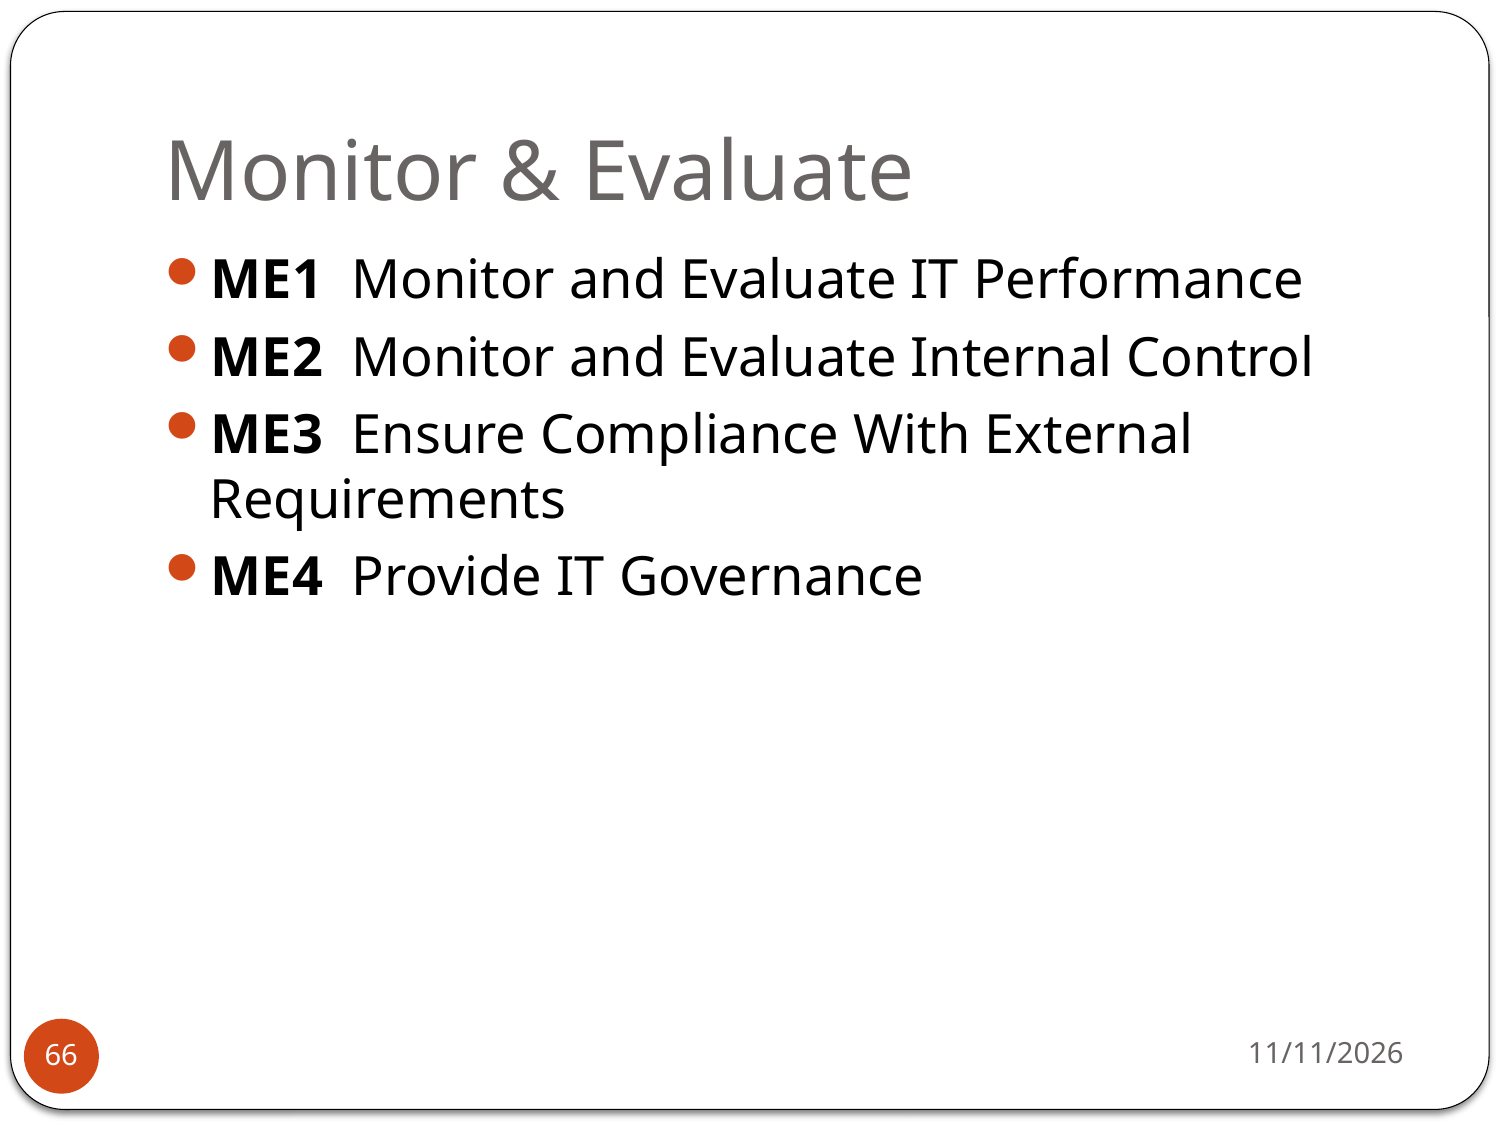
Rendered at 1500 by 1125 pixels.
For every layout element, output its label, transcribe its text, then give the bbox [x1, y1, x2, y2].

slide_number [1012, 1015, 1419, 1094]
slide_number 66 [23, 1018, 99, 1094]
list ME1 Monitor and Evaluate IT Performance ME2 Monitor and Evaluate Internal Control ME3 Ensure Compliance With External Requirements ME4 Provide IT Governance [150, 237, 1425, 988]
title Monitor & Evaluate [150, 45, 1425, 233]
